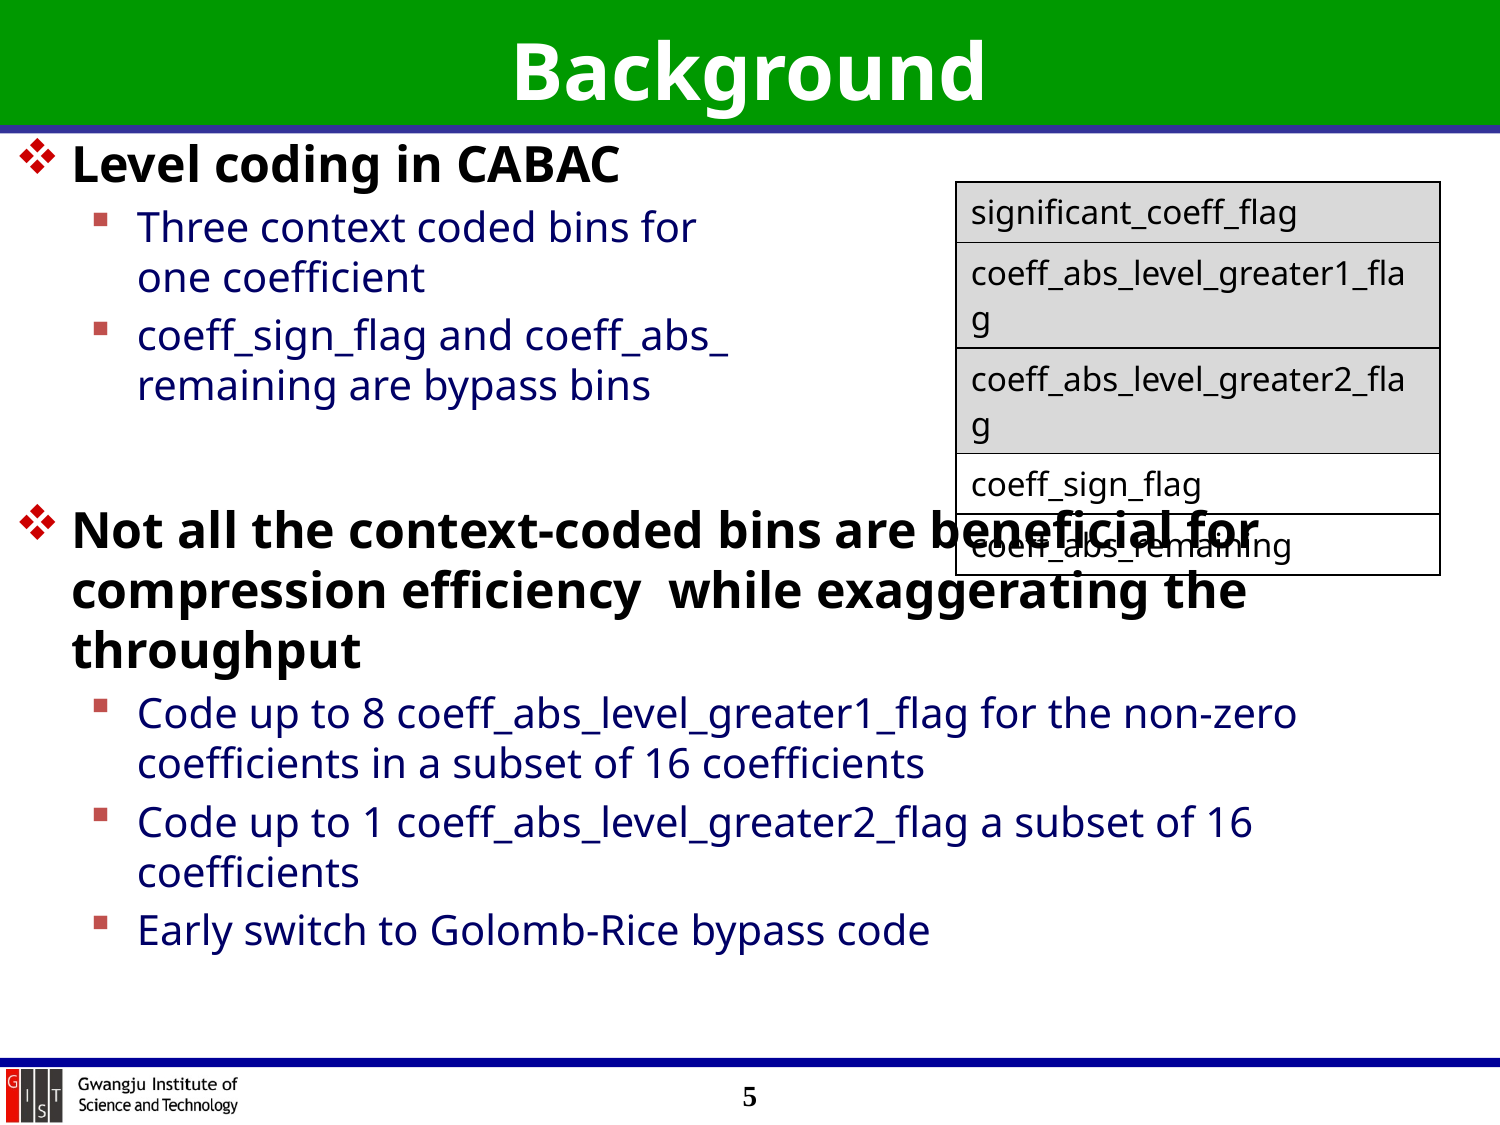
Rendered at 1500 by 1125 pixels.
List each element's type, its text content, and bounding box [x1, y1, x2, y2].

slide_number 5 [575, 1065, 925, 1125]
list Level coding in CABAC Three context coded bins for one coefficient coeff_sign_flag and coeff_abs_ remaining are bypass bins Not all the context-coded bins are beneficial for compression efficiency while exaggerating the throughput Code up to 8 coeff_abs_level_greater1_flag for the non-zero coefficients in a subset of 16 coefficients Code up to 1 coeff_abs_level_greater2_flag a subset of 16 coefficients Early switch to Golomb-Rice bypass code [0, 123, 1500, 1039]
table_cell coeff_abs_level_greater2_flag [957, 349, 1439, 453]
table_cell coeff_abs_level_greater1_flag [957, 243, 1439, 347]
picture [6, 1069, 238, 1123]
table_cell coeff_abs_remaining [957, 515, 1439, 574]
table_cell coeff_sign_flag [957, 454, 1439, 513]
table_header significant_coeff_flag [957, 183, 1439, 242]
title Background [0, 12, 1500, 123]
